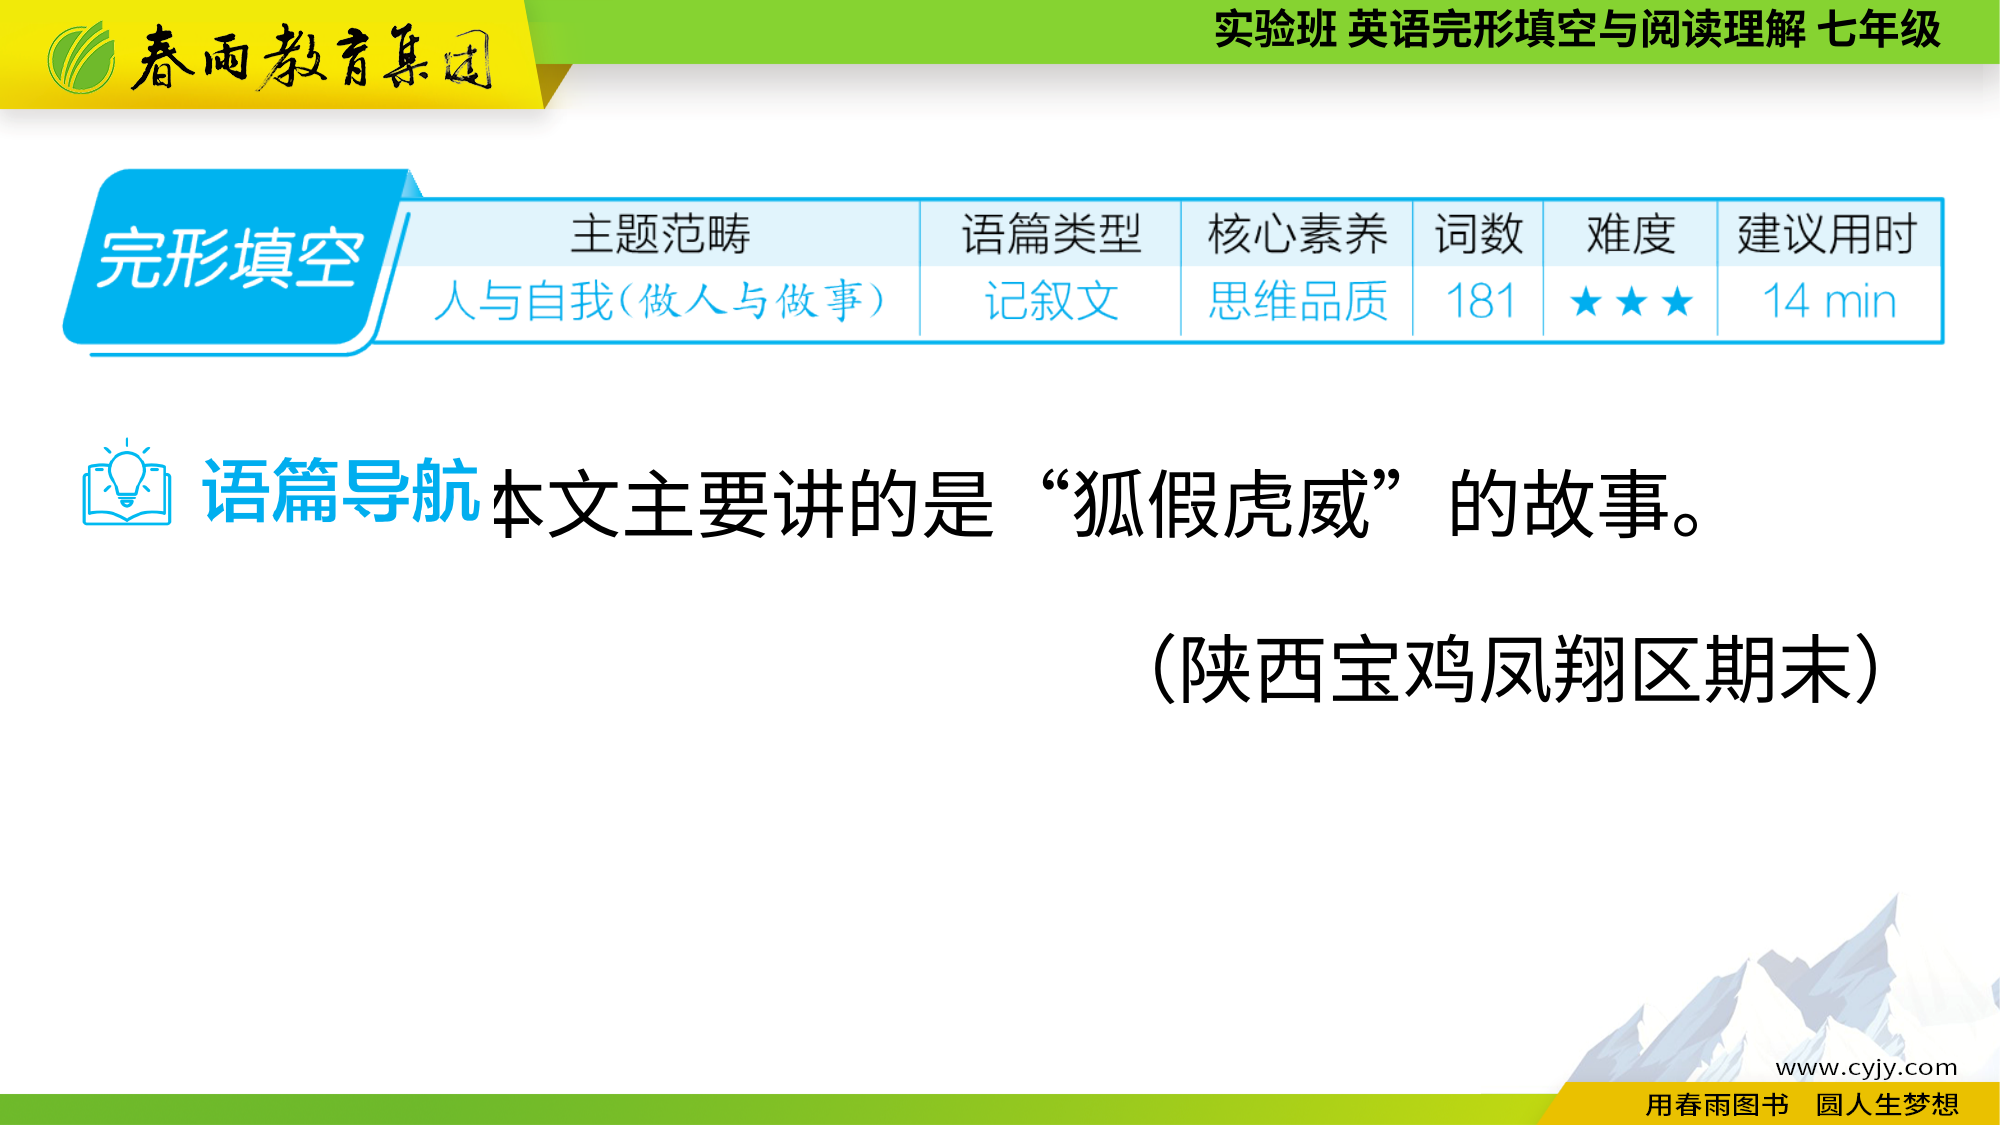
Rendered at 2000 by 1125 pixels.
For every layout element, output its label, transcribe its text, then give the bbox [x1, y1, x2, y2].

text_box 本文主要讲的是“狐假虎威”的故事。 [59, 404, 1944, 555]
text_box （陕西宝鸡凤翔区期末） [1035, 570, 1944, 720]
picture [0, 0, 2000, 1125]
